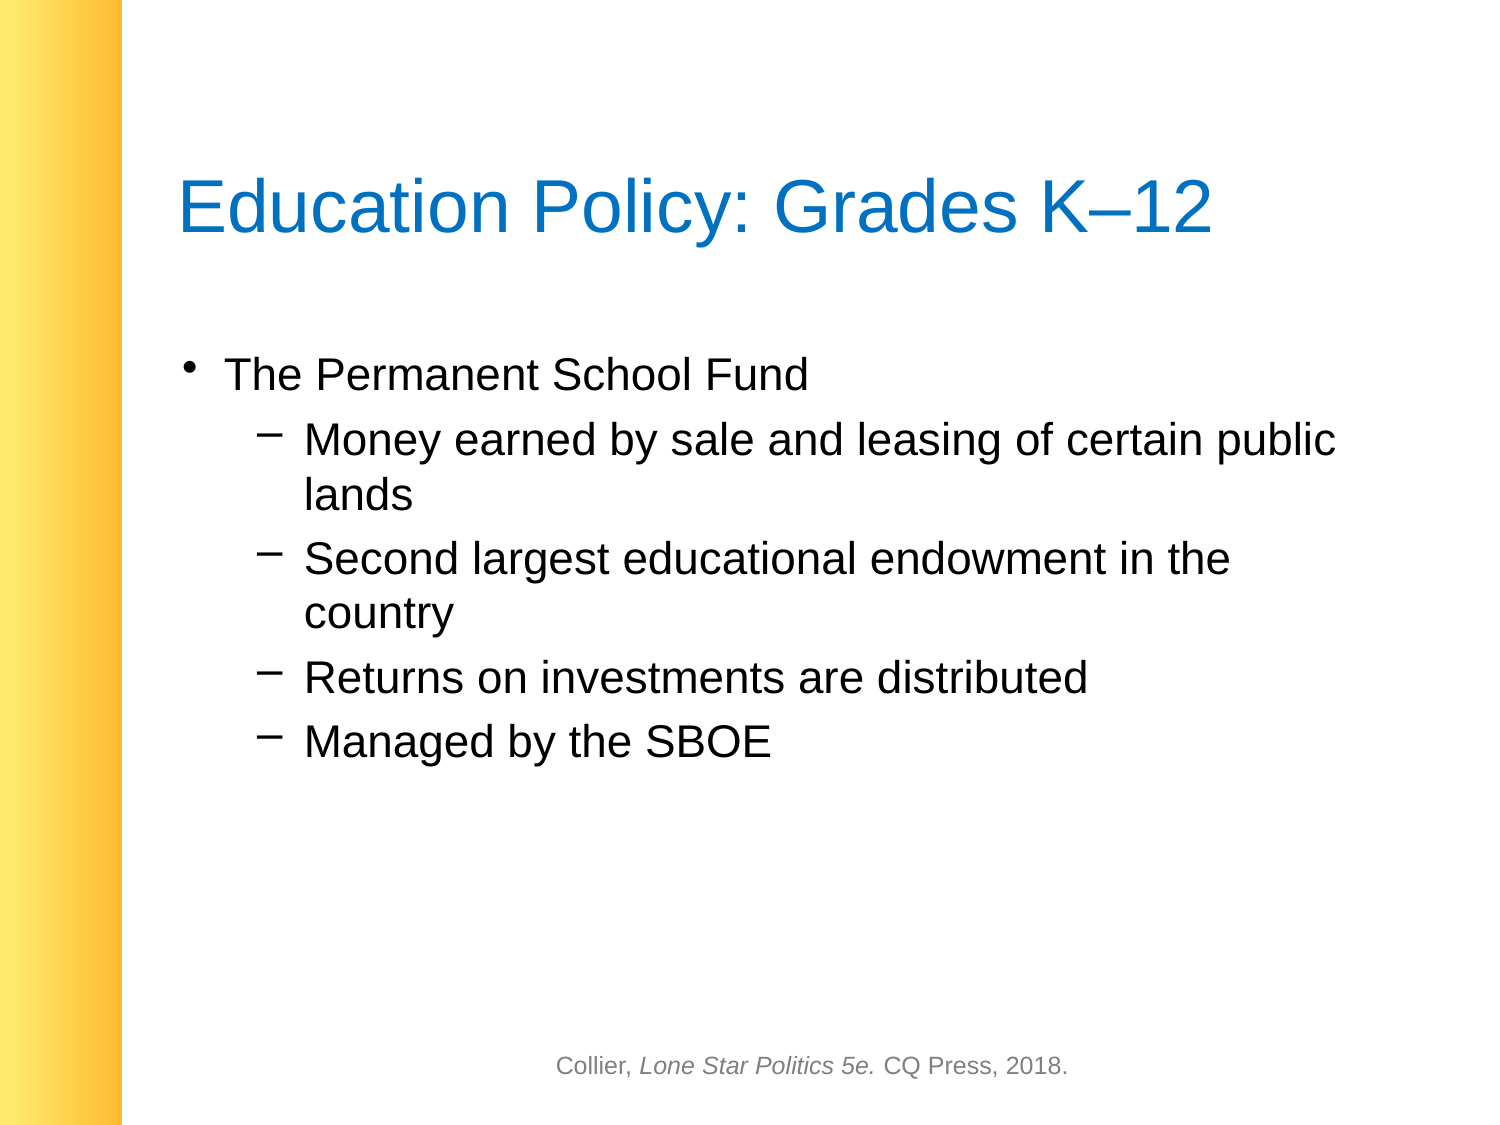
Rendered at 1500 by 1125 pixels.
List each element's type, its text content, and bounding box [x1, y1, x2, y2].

list The Permanent School Fund Money earned by sale and leasing of certain public lands Second largest educational endowment in the country Returns on investments are distributed Managed by the SBOE [167, 338, 1380, 1075]
text_box Collier, Lone Star Politics 5e. CQ Press, 2018. [525, 1042, 1100, 1087]
picture [0, 0, 1500, 1125]
title Education Policy: Grades K–12 [162, 149, 1475, 338]
